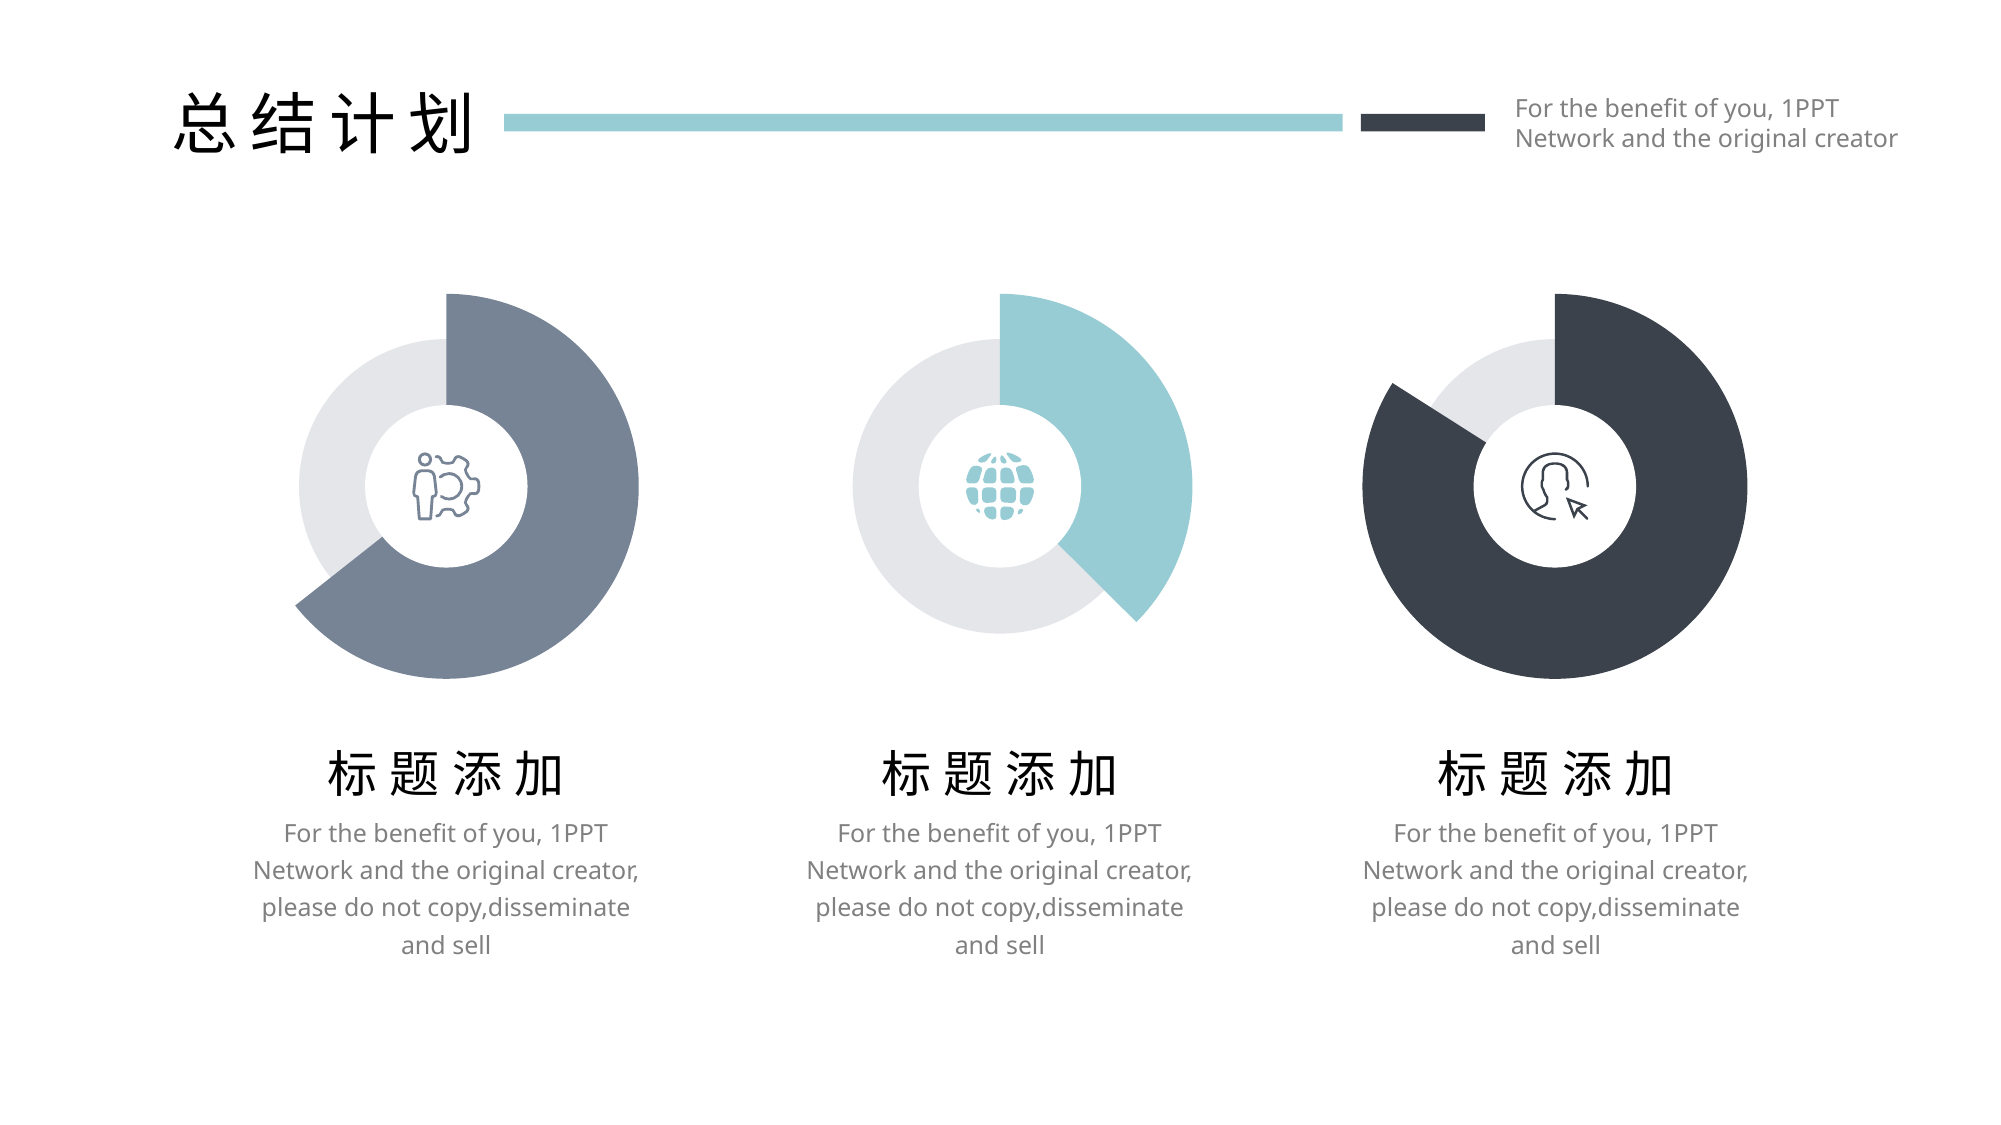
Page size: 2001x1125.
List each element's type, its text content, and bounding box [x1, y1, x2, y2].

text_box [782, 734, 1218, 969]
text_box [503, 113, 1344, 132]
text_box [228, 734, 664, 969]
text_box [1338, 734, 1774, 969]
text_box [253, 293, 639, 679]
text_box [1360, 113, 1486, 132]
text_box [807, 293, 1193, 679]
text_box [1362, 293, 1748, 679]
text_box For the benefit of you, 1PPT Network and the original creator [1500, 84, 1940, 160]
text_box 总结计划 [156, 74, 491, 170]
